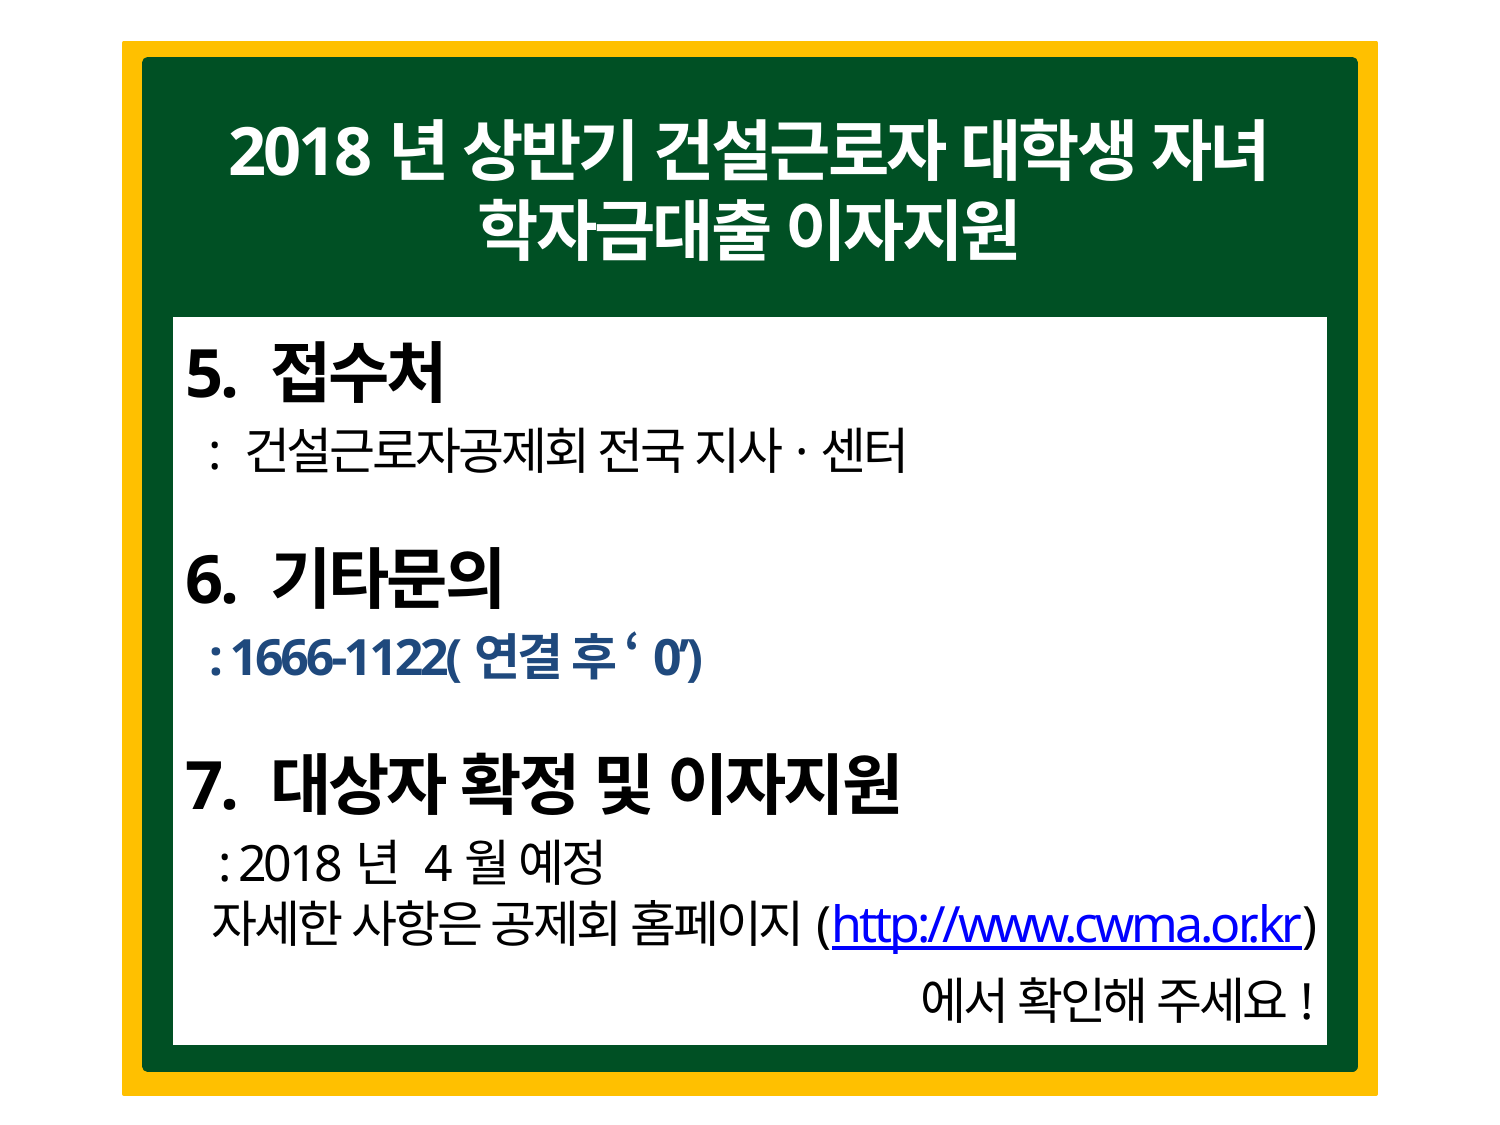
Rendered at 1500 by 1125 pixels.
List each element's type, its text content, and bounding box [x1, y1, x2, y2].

text_box [145, 60, 1354, 1068]
text_box 2018년 상반기 건설근로자 대학생 자녀 학자금대출 이자지원 [171, 101, 1329, 277]
text_box [169, 312, 1331, 1049]
text_box 5. 접수처 : 건설근로자공제회 전국 지사·센터 6. 기타문의 : 1666-1122(연결 후 ‘0’) 7. 대상자 확정 및 이자지원 : 2018년 4월 예정 자세한 사항은 공제회 홈페이지(http://www.cwma.or.kr) 에서 확인해 주세요! [171, 334, 1329, 1037]
text_box [122, 41, 1378, 1096]
